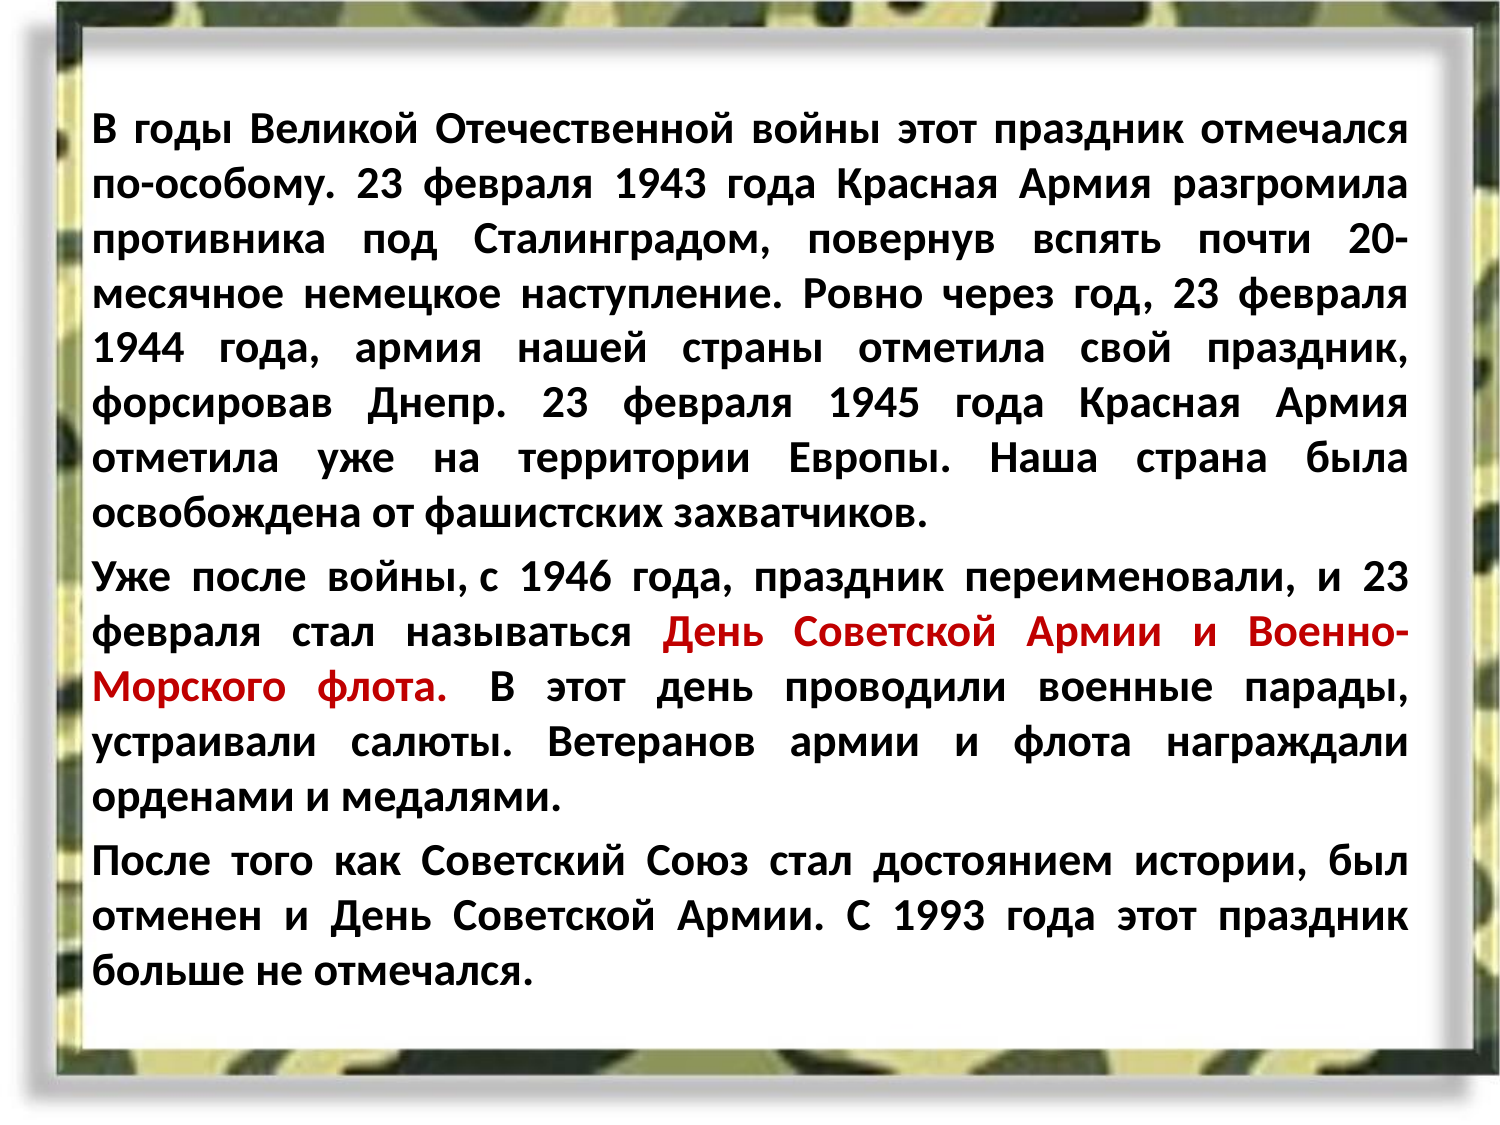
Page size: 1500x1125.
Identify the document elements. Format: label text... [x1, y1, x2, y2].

picture [0, 0, 1500, 1125]
list В годы Великой Отечественной войны этот праздник отмечался по-особому. 23 февраля 1943 года Красная Армия разгромила противника под Сталинградом, повернув вспять почти 20-месячное немецкое наступление. Ровно через год, 23 февраля 1944 года, армия нашей страны отметила свой праздник, форсировав Днепр. 23 февраля 1945 года Красная Армия отметила уже на территории Европы. Наша страна была освобождена от фашистских захватчиков. Уже после войны, с 1946 года, праздник переименовали, и 23 февраля стал называться День Советской Армии и Военно-Морского флота. В этот день проводили военные парады, устраивали салюты. Ветеранов армии и флота награждали орденами и медалями. После того как Советский Союз стал достоянием истории, был отменен и День Советской Армии. С 1993 года этот праздник больше не отмечался. [76, 90, 1425, 1005]
